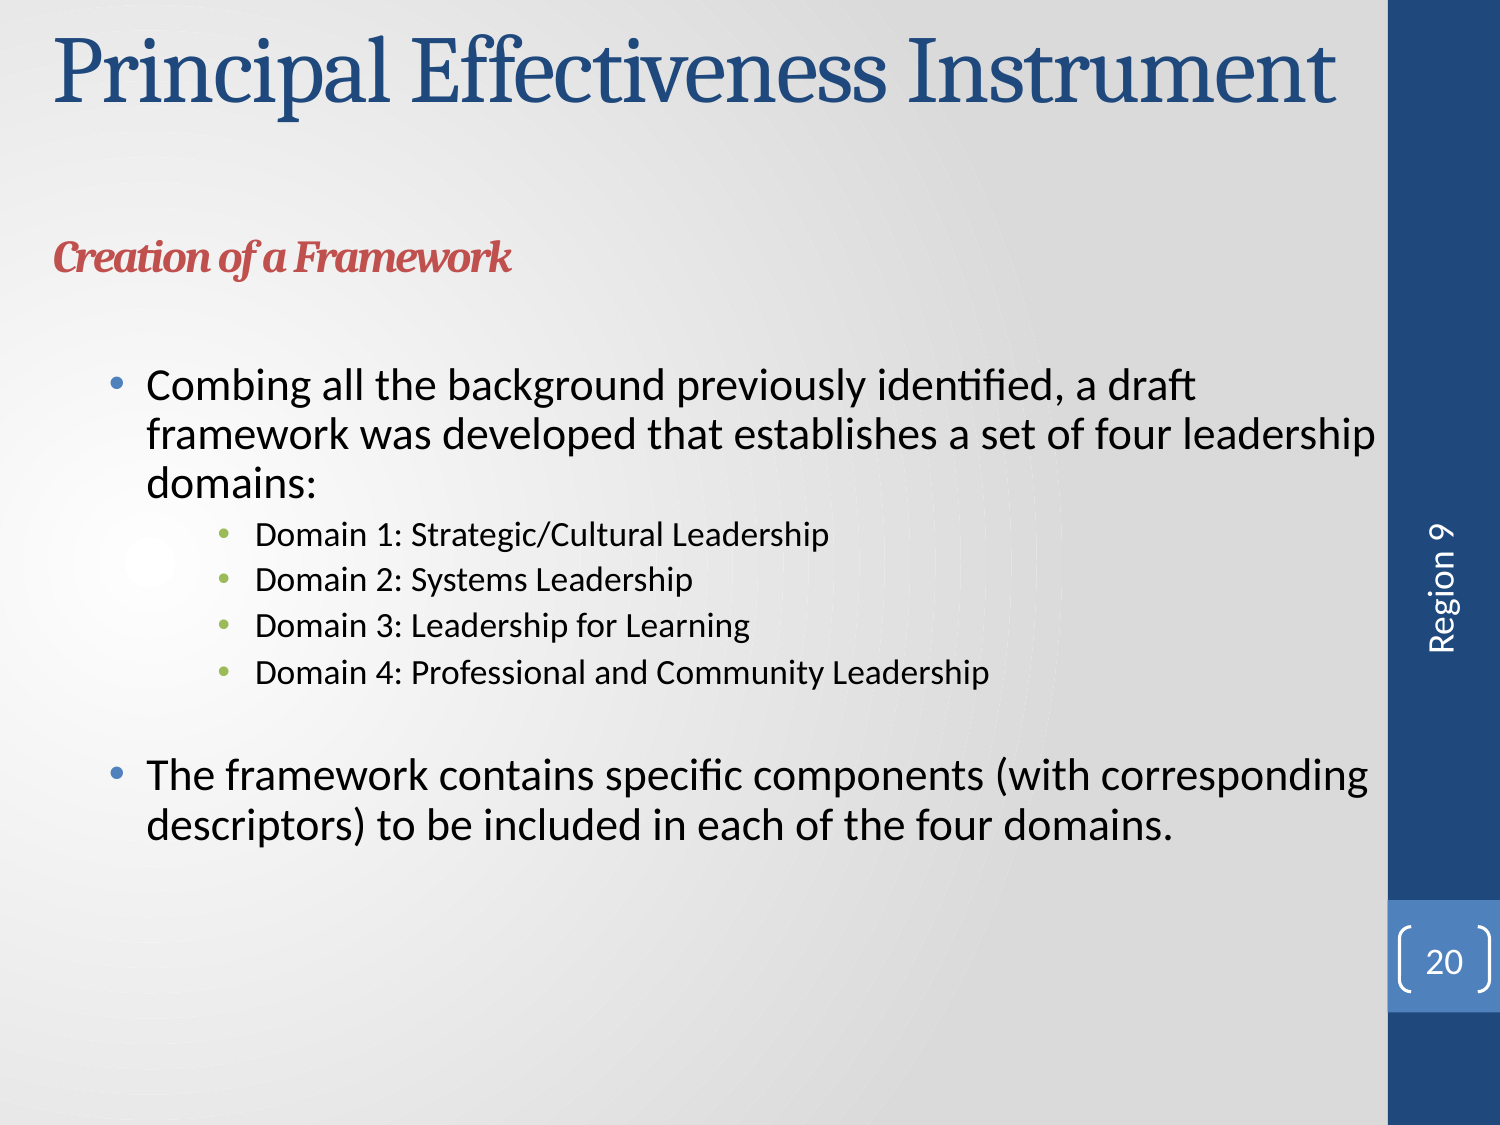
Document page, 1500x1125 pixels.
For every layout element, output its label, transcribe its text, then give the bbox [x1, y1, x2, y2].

title Principal Effectiveness Instrument Creation of a Framework [37, 37, 1375, 250]
slide_number 20 [1397, 925, 1492, 994]
footer Region 9 [1408, 500, 1469, 889]
list Combing all the background previously identified, a draft framework was developed that establishes a set of four leadership domains: Domain 1: Strategic/Cultural Leadership Domain 2: Systems Leadership Domain 3: Leadership for Learning Domain 4: Professional and Community Leadership The framework contains specific components (with corresponding descriptors) to be included in each of the four domains. [75, 353, 1425, 1096]
